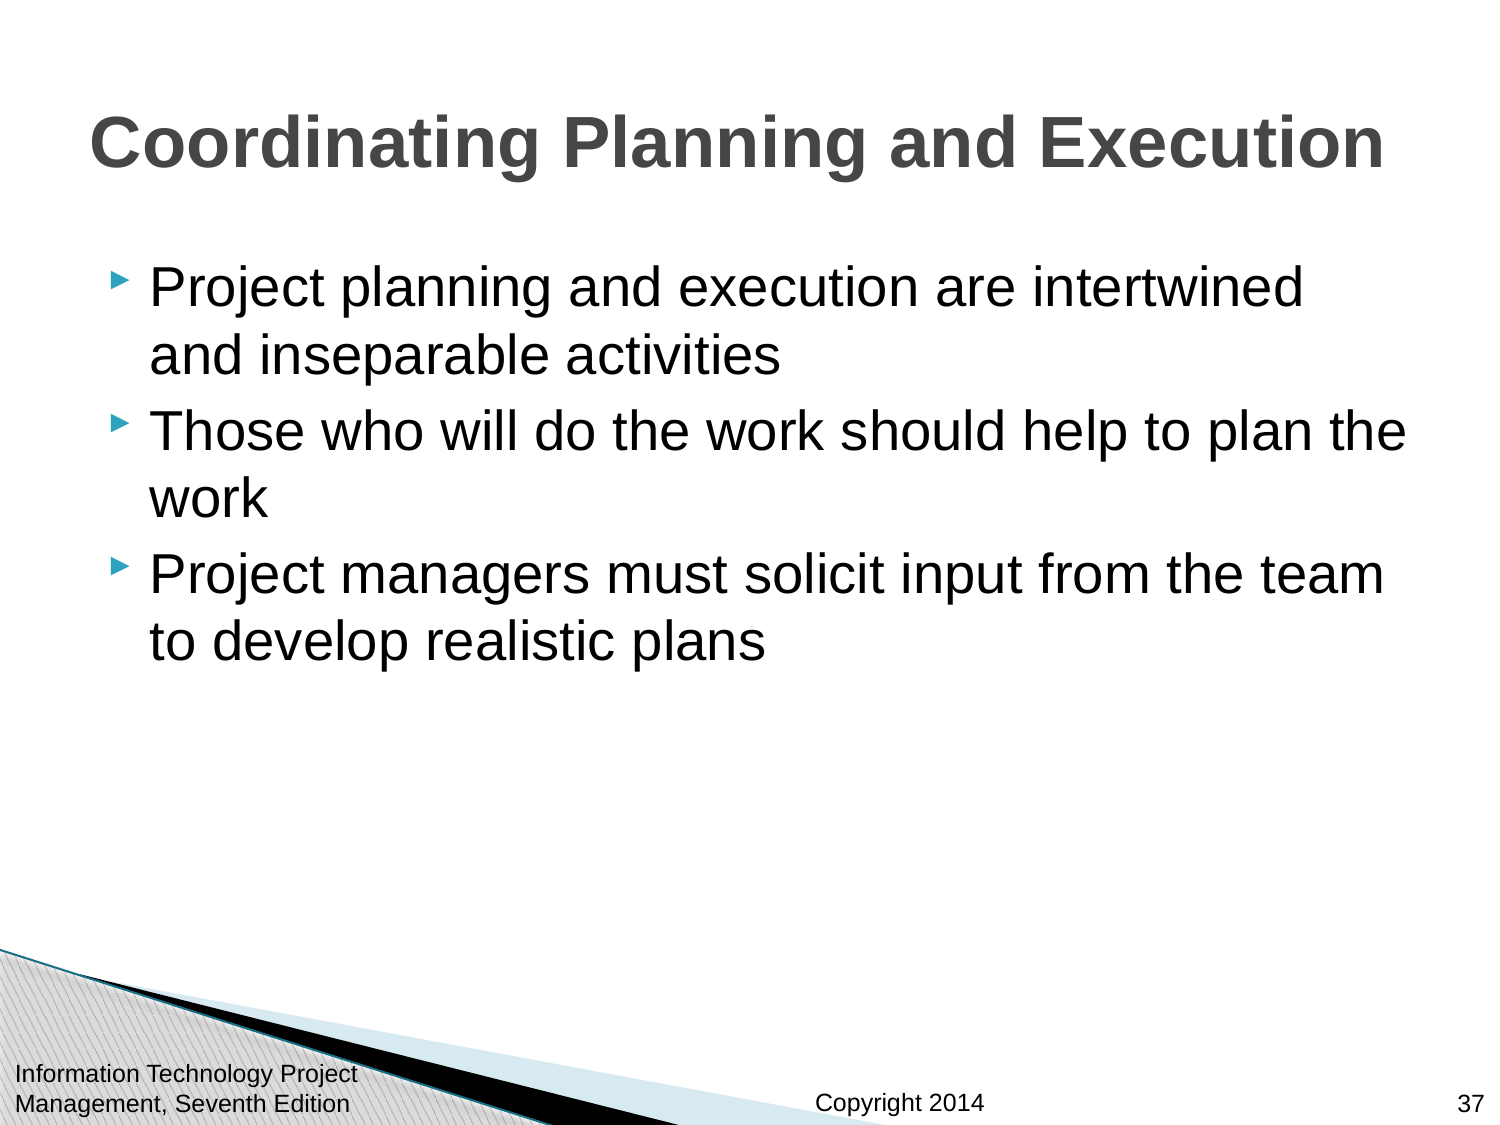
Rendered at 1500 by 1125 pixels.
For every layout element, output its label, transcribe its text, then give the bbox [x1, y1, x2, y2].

footer Information Technology Project Management, Seventh Edition [0, 1065, 386, 1125]
slide_number 37 [1412, 1065, 1500, 1125]
list Project planning and execution are intertwined and inseparable activities Those who will do the work should help to plan the work Project managers must solicit input from the team to develop realistic plans [75, 243, 1425, 986]
title Coordinating Planning and Execution [75, 45, 1425, 233]
